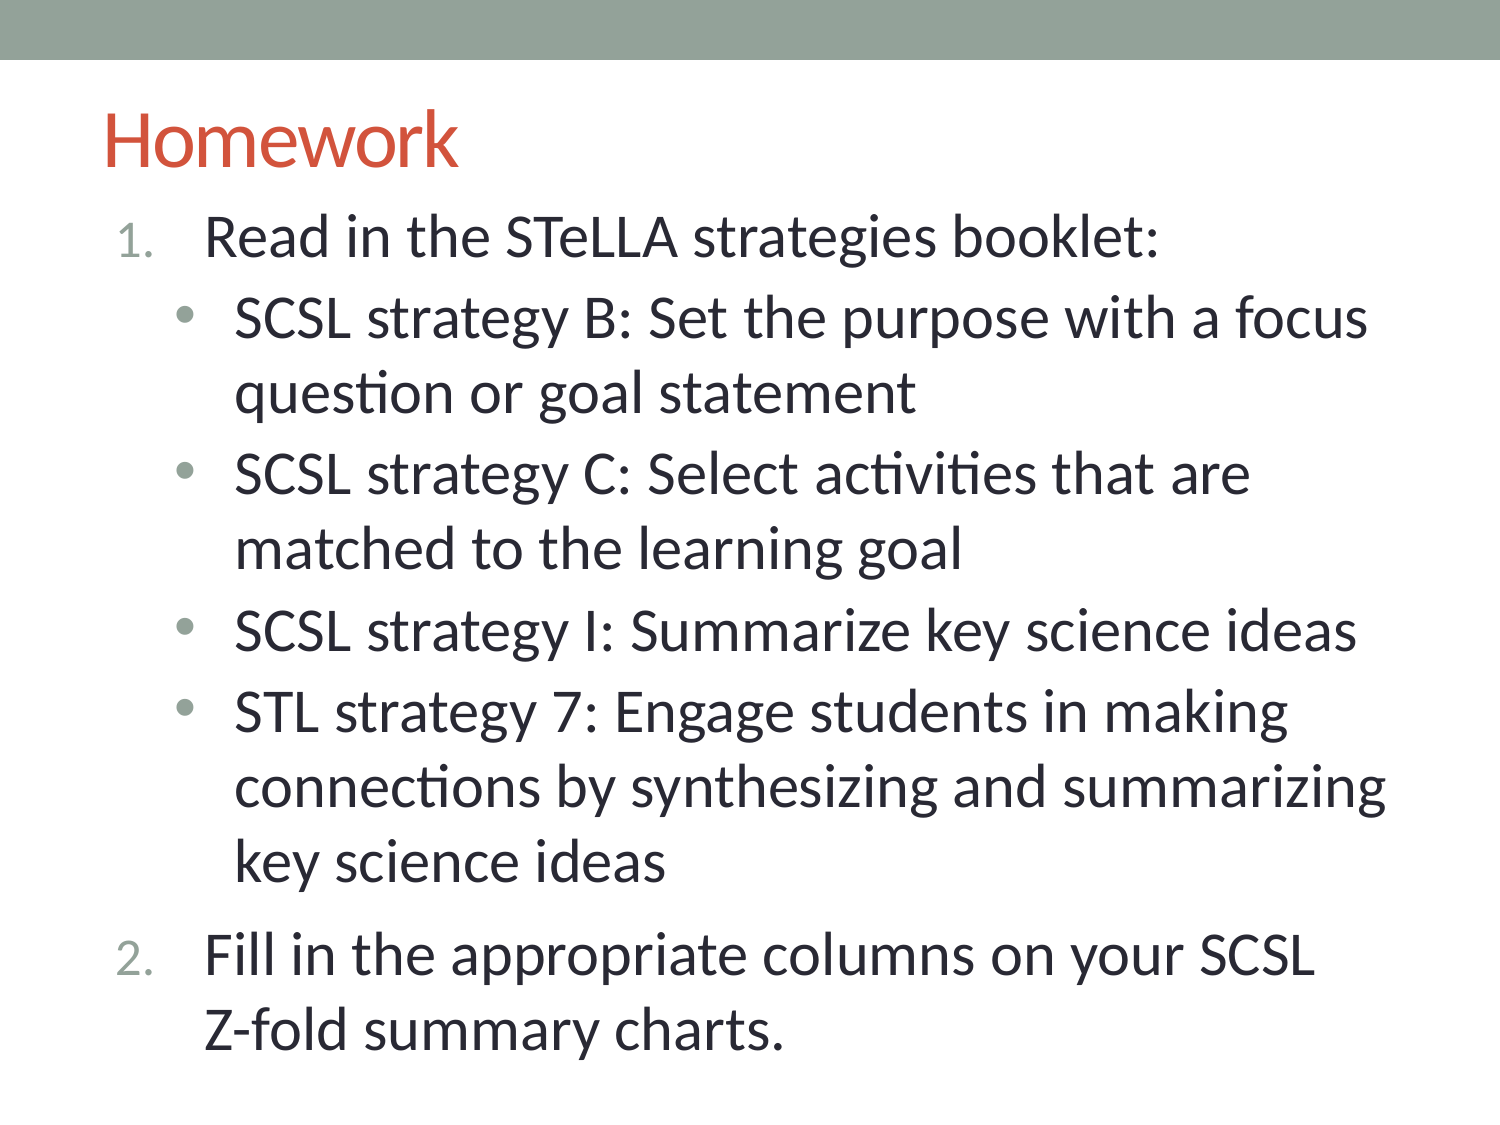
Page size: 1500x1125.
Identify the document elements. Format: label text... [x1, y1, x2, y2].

title Homework [87, 50, 1438, 218]
list Read in the STeLLA strategies booklet: SCSL strategy B: Set the purpose with a focus question or goal statement SCSL strategy C: Select activities that are matched to the learning goal SCSL strategy I: Summarize key science ideas STL strategy 7: Engage students in making connections by synthesizing and summarizing key science ideas Fill in the appropriate columns on your SCSL Z-fold summary charts. [99, 187, 1450, 1063]
